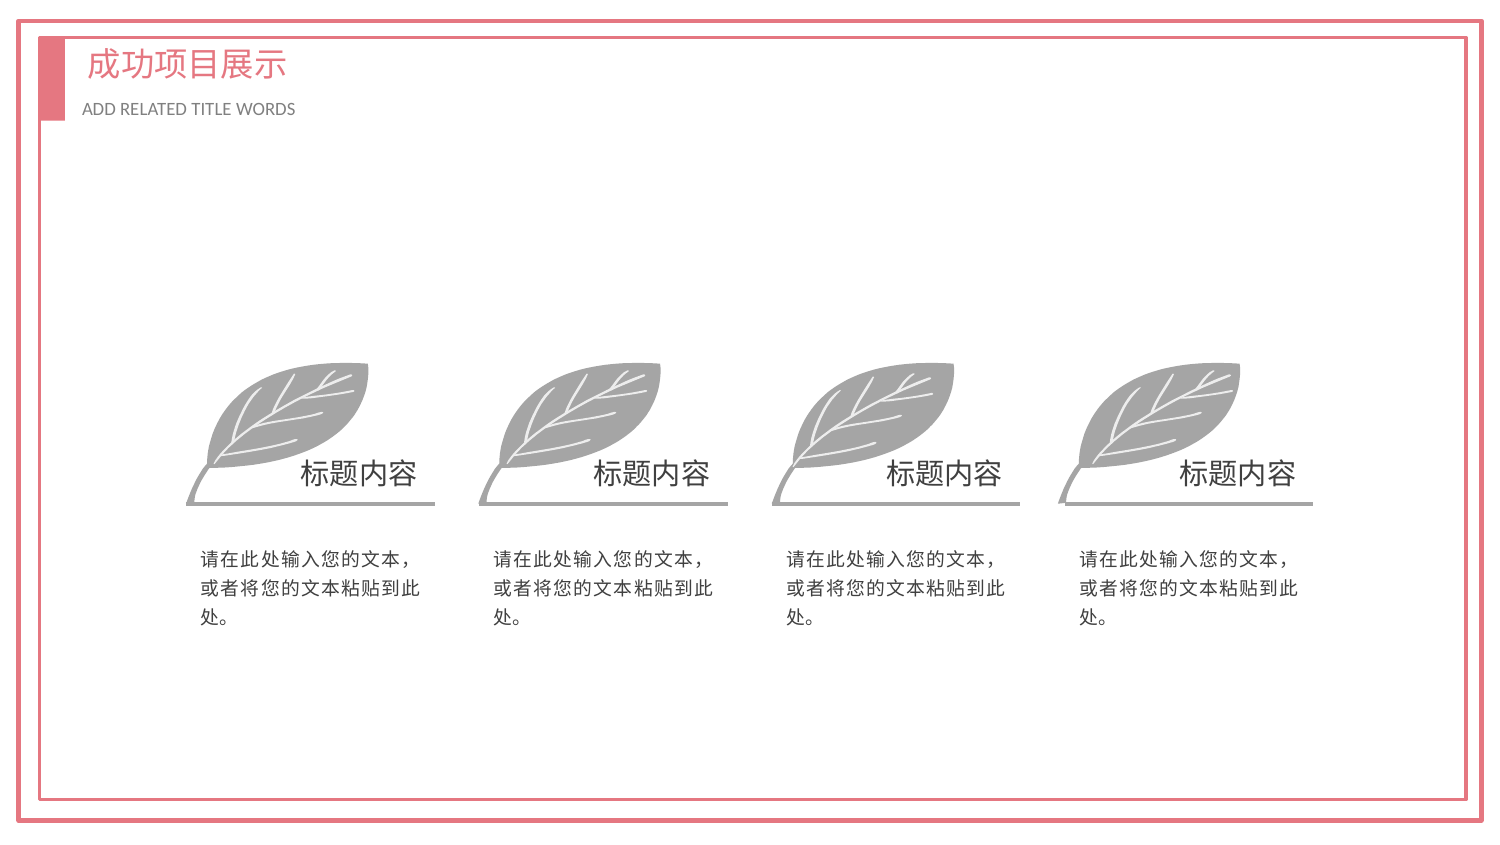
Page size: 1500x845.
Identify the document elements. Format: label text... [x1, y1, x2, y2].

text_box [1166, 362, 1241, 393]
text_box 请在此处输入您的文本，或者将您的文本粘贴到此处。 [771, 533, 1021, 637]
text_box 标题内容 [578, 448, 726, 498]
text_box [1057, 427, 1088, 504]
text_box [792, 372, 934, 468]
text_box 请在此处输入您的文本，或者将您的文本粘贴到此处。 [1064, 533, 1314, 637]
text_box [772, 470, 791, 502]
text_box 标题内容 [1164, 448, 1312, 498]
text_box [294, 362, 369, 406]
text_box [478, 447, 502, 502]
text_box [869, 362, 955, 418]
text_box 标题内容 [285, 448, 433, 498]
text_box 请在此处输入您的文本，或者将您的文本粘贴到此处。 [186, 533, 435, 637]
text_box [506, 370, 648, 465]
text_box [1092, 370, 1234, 465]
text_box 请在此处输入您的文本，或者将您的文本粘贴到此处。 [478, 533, 728, 637]
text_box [213, 370, 355, 465]
text_box [587, 362, 661, 406]
text_box [186, 451, 209, 502]
text_box 标题内容 [871, 448, 1019, 498]
